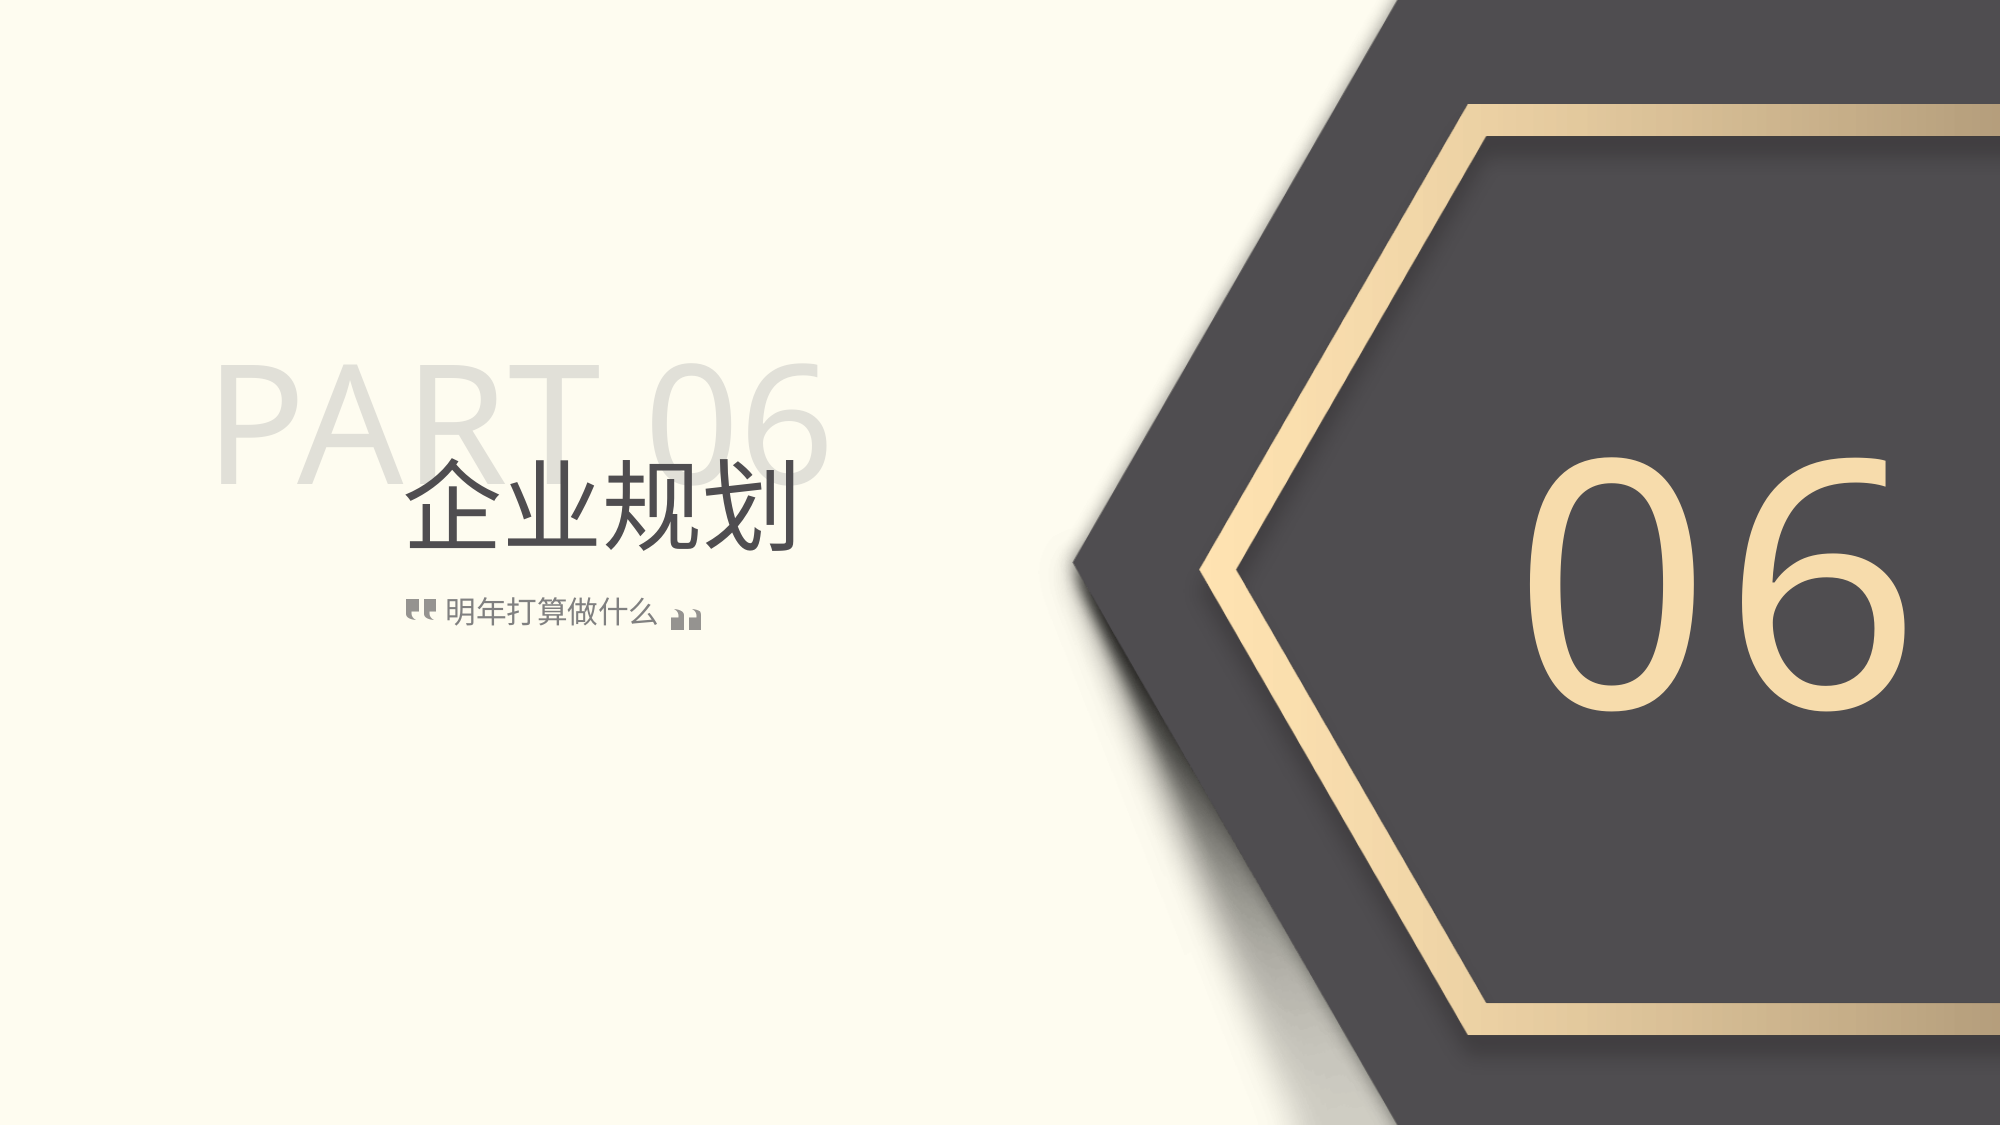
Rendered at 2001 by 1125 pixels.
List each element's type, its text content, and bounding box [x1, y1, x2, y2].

picture [406, 599, 436, 620]
text_box 企业规划 [387, 436, 818, 572]
text_box PART 06 [190, 310, 851, 526]
picture [1038, 0, 2000, 1125]
text_box 明年打算做什么 [431, 585, 675, 637]
picture [671, 609, 701, 630]
